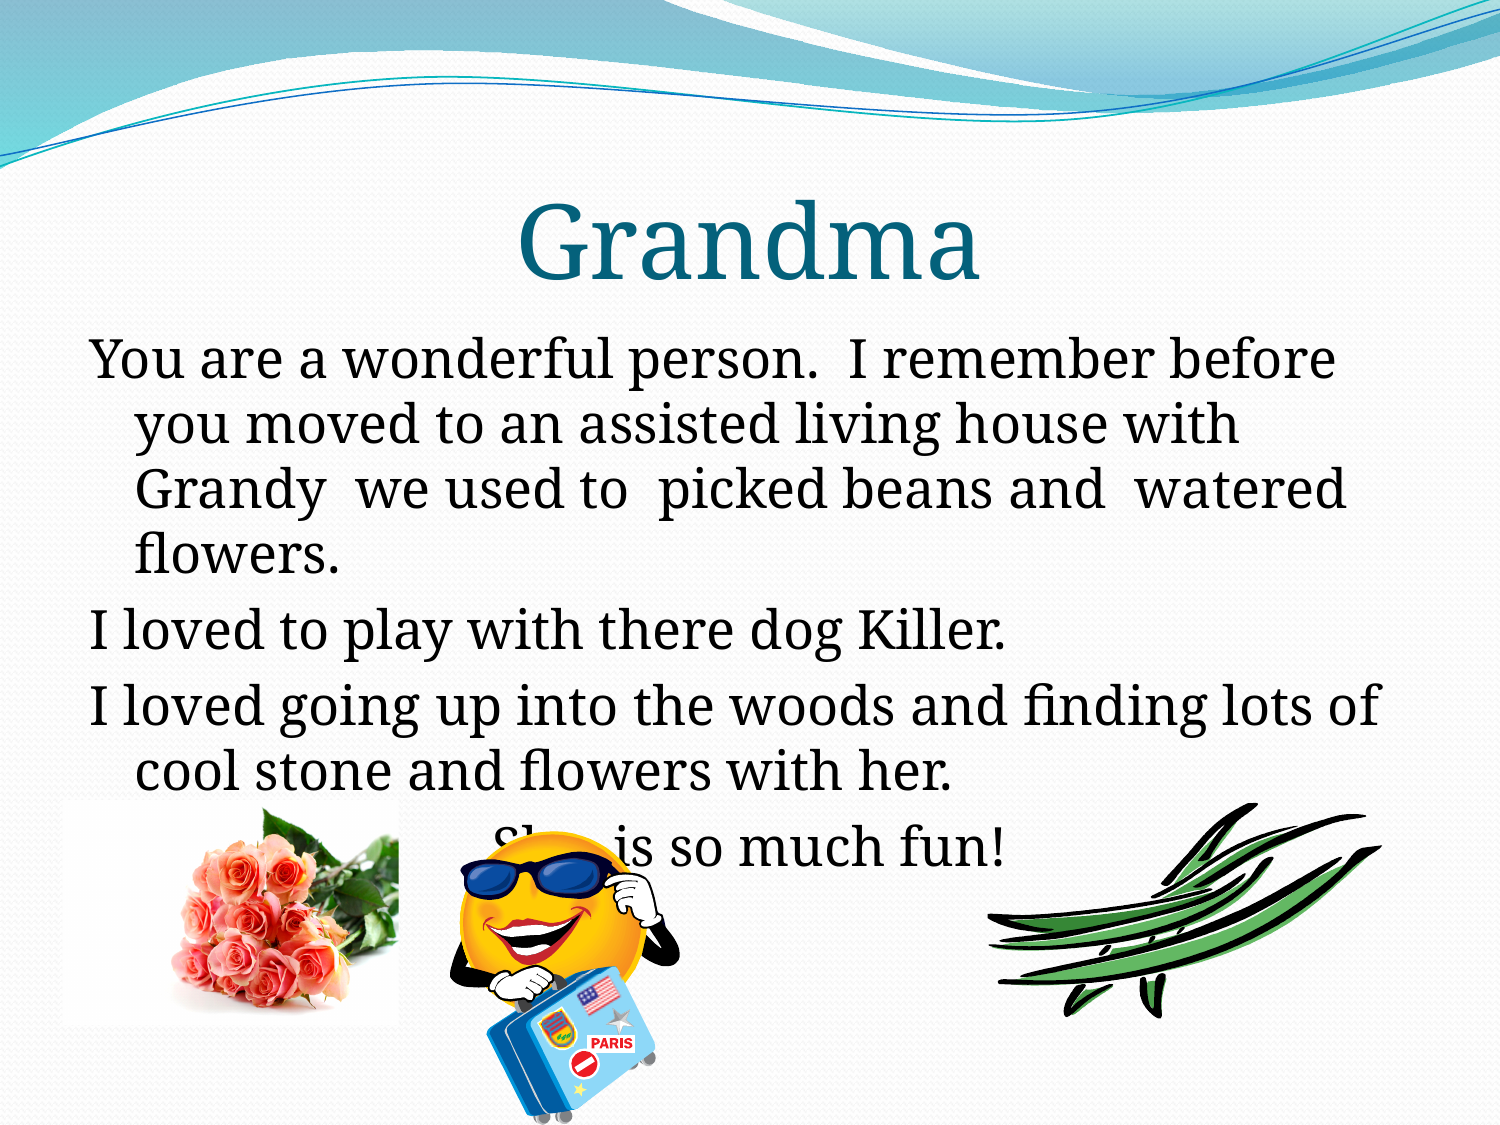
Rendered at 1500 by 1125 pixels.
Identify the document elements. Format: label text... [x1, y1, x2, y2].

picture [62, 799, 399, 1026]
picture [449, 830, 680, 1125]
picture [987, 799, 1388, 1022]
title Grandma [75, 162, 1425, 300]
list You are a wonderful person. I remember before you moved to an assisted living house with Grandy we used to picked beans and watered flowers. I loved to play with there dog Killer. I loved going up into the woods and finding lots of cool stone and flowers with her. She is so much fun! [75, 317, 1425, 1038]
